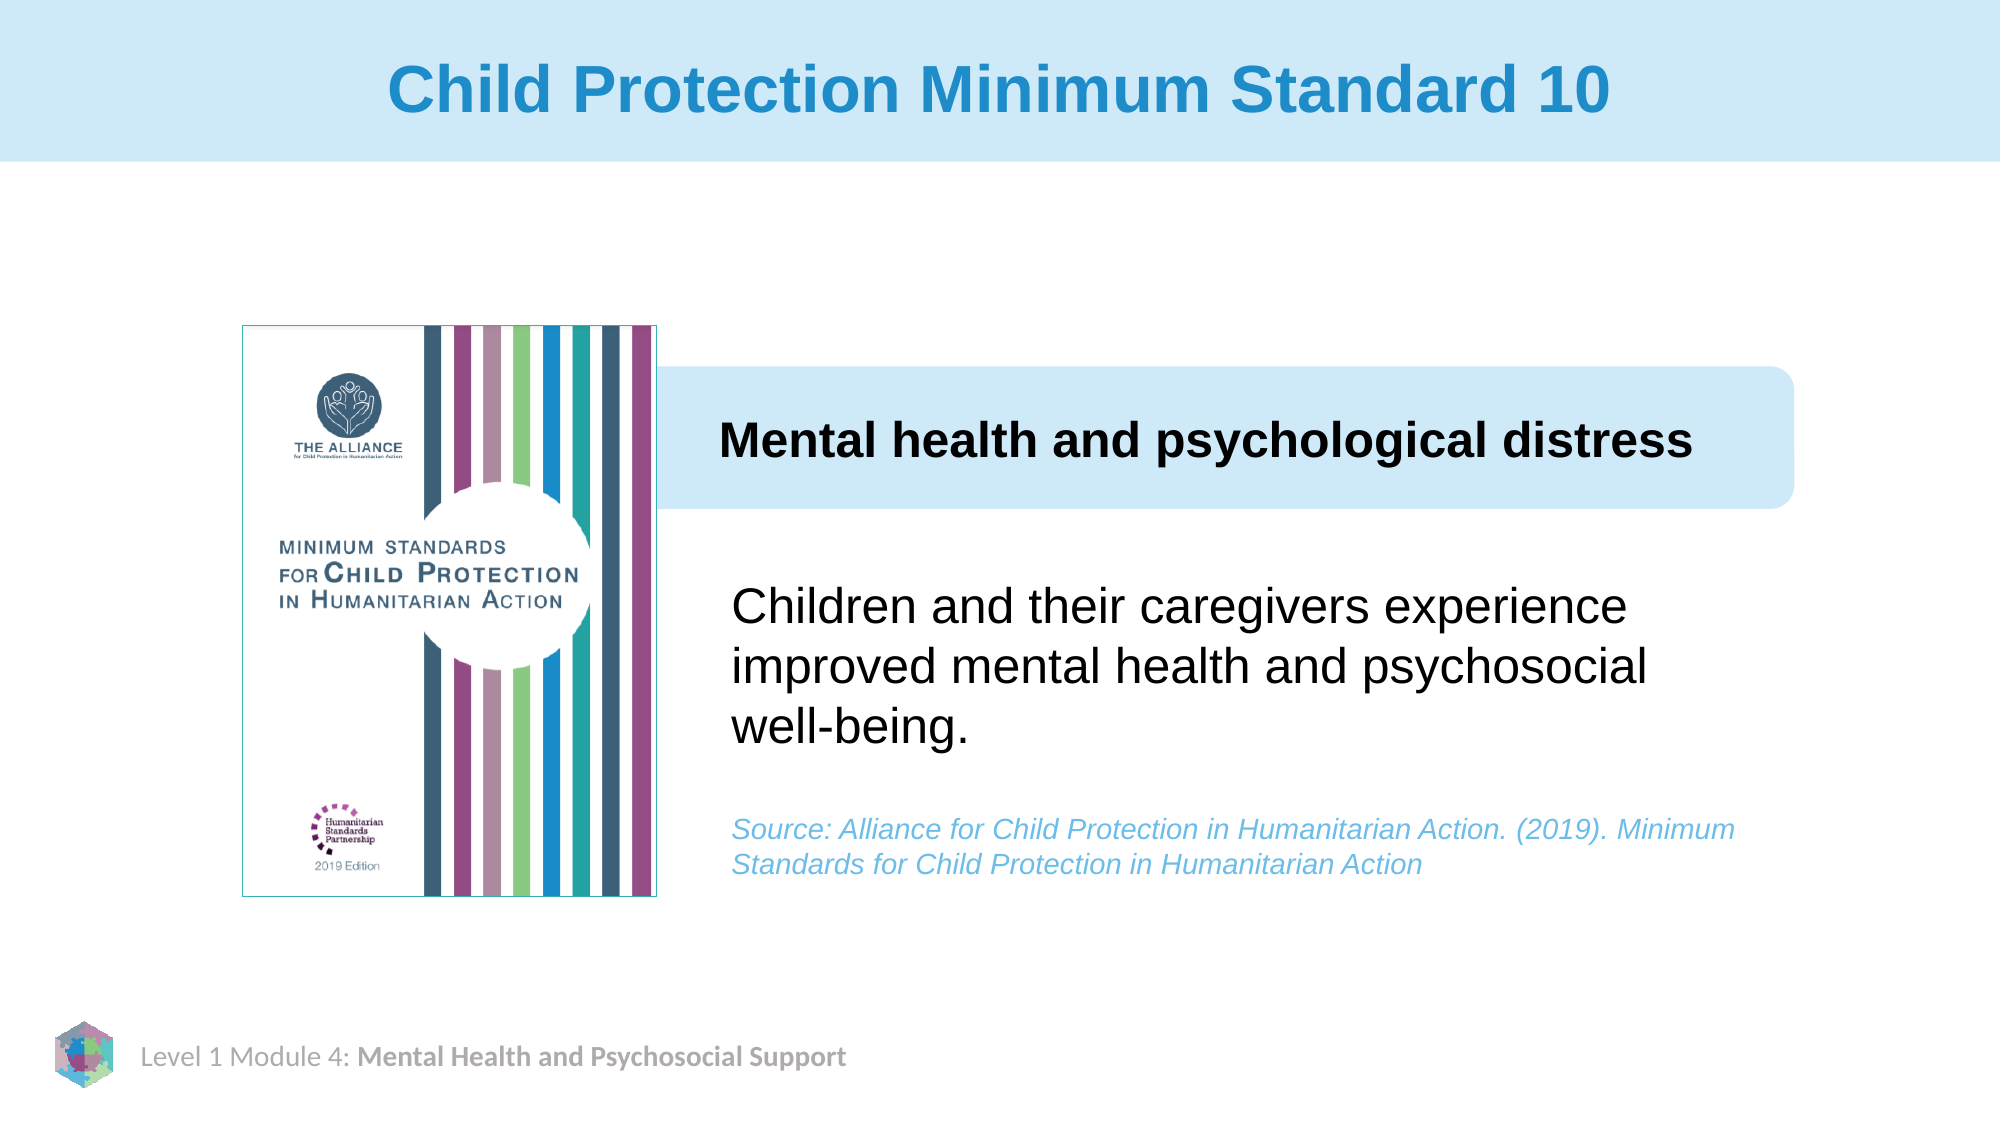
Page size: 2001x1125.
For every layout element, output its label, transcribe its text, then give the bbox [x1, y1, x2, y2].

text_box Source: Alliance for Child Protection in Humanitarian Action. (2019). Minimum Standards for Child Protection in Humanitarian Action [716, 802, 1797, 888]
picture [55, 1021, 113, 1088]
picture [242, 325, 657, 897]
text_box Children and their caregivers experience improved mental health and psychosocial well-being. [716, 566, 1766, 761]
text_box Mental health and psychological distress [657, 365, 1796, 510]
title Child Protection Minimum Standard 10 [137, 19, 1863, 163]
